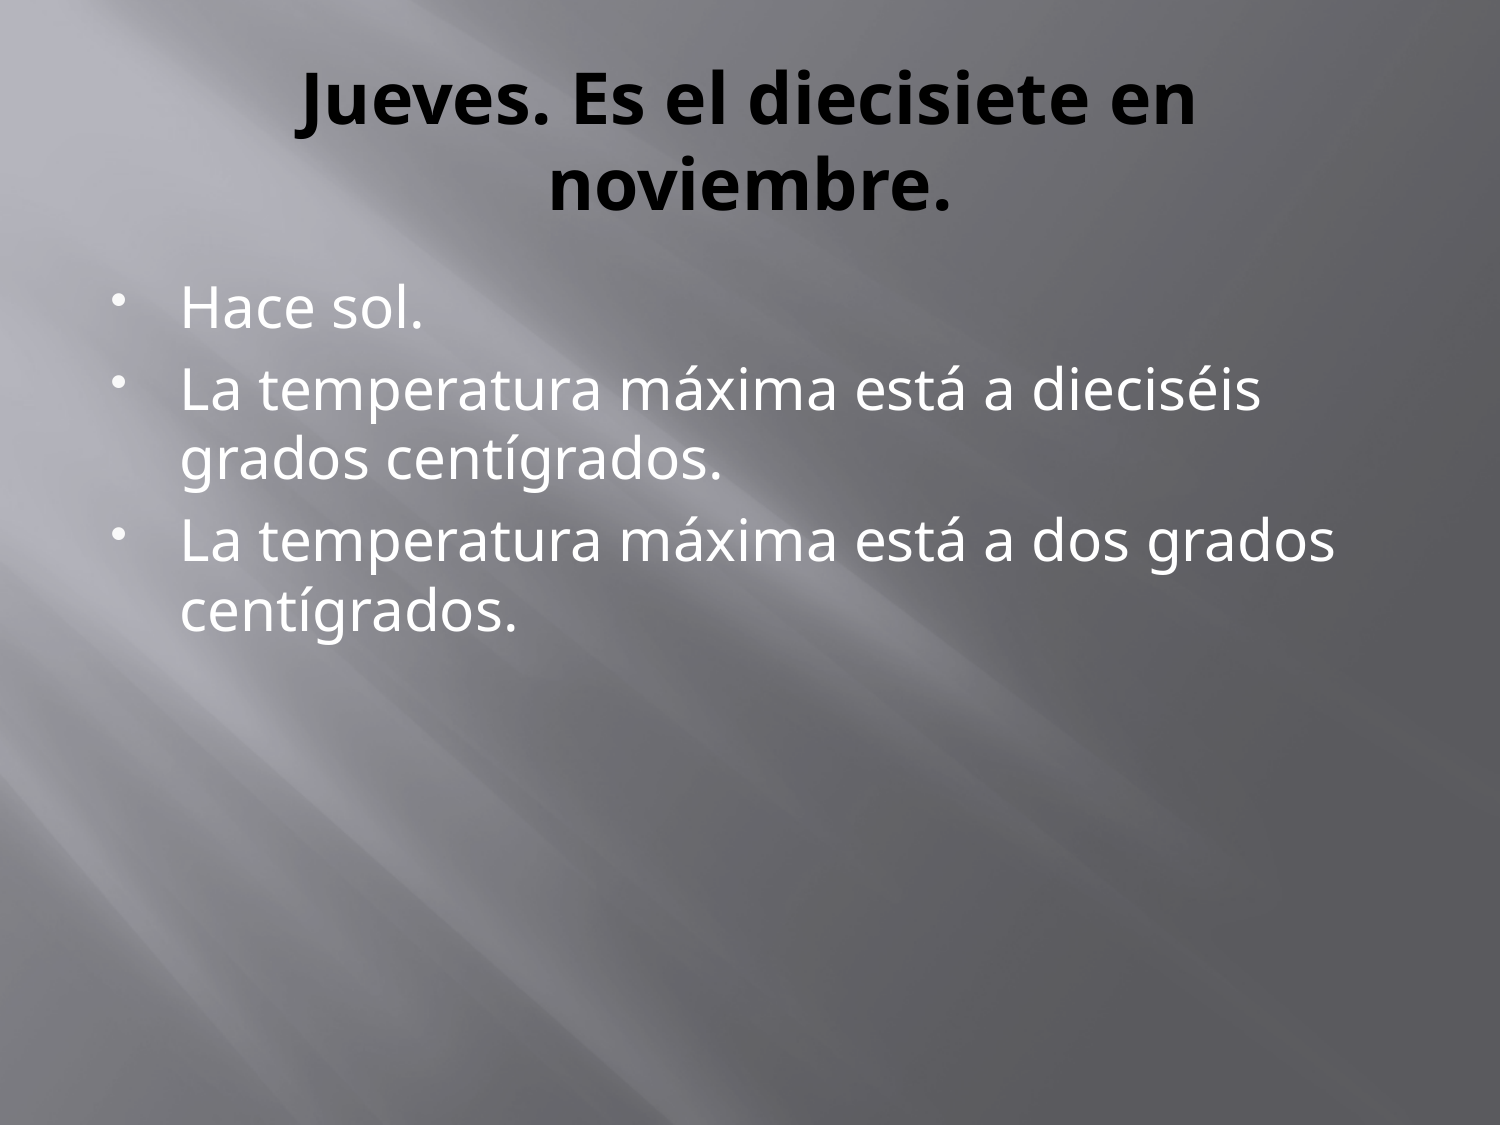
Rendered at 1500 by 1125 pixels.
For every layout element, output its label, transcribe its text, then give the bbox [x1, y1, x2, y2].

title Jueves. Es el diecisiete en noviembre. [75, 45, 1425, 233]
list Hace sol. La temperatura máxima está a dieciséis grados centígrados. La temperatura máxima está a dos grados centígrados. [75, 262, 1425, 1035]
